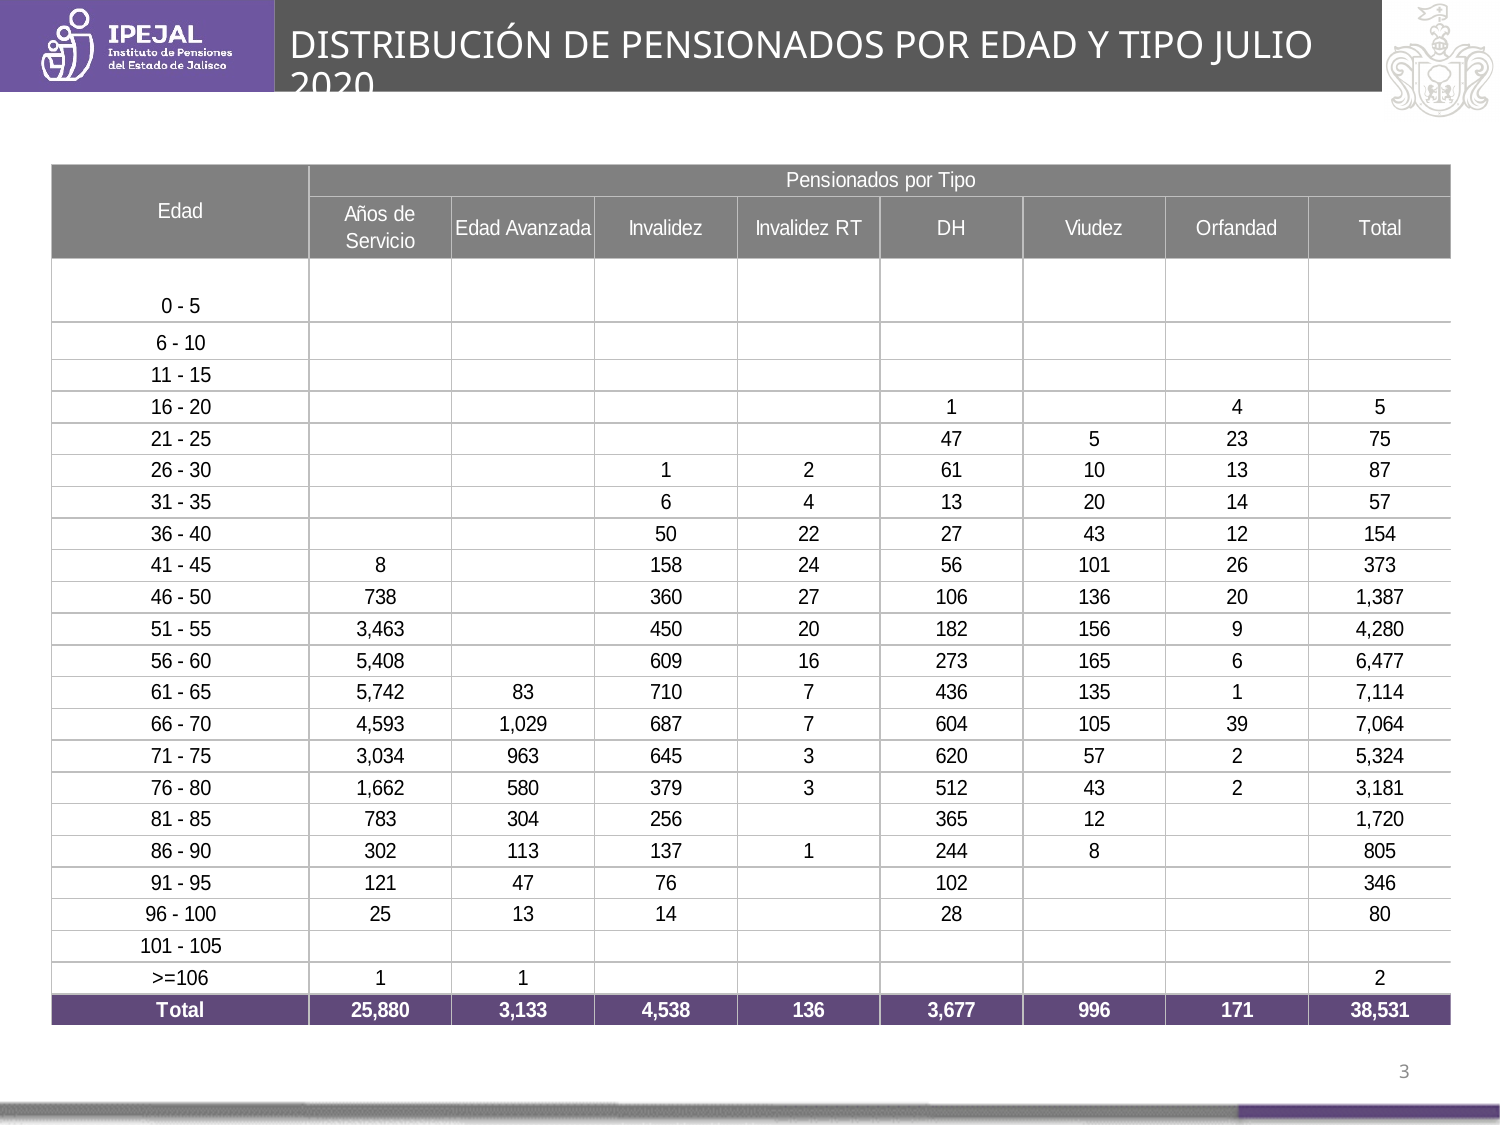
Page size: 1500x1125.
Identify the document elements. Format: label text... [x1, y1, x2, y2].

picture [0, 0, 275, 92]
text_box DISTRIBUCIÓN DE PENSIONADOS POR EDAD Y TIPO JULIO 2020 [274, 19, 1372, 74]
slide_number 3 [1074, 1042, 1425, 1103]
picture [50, 163, 1453, 1027]
picture [0, 1096, 1500, 1125]
